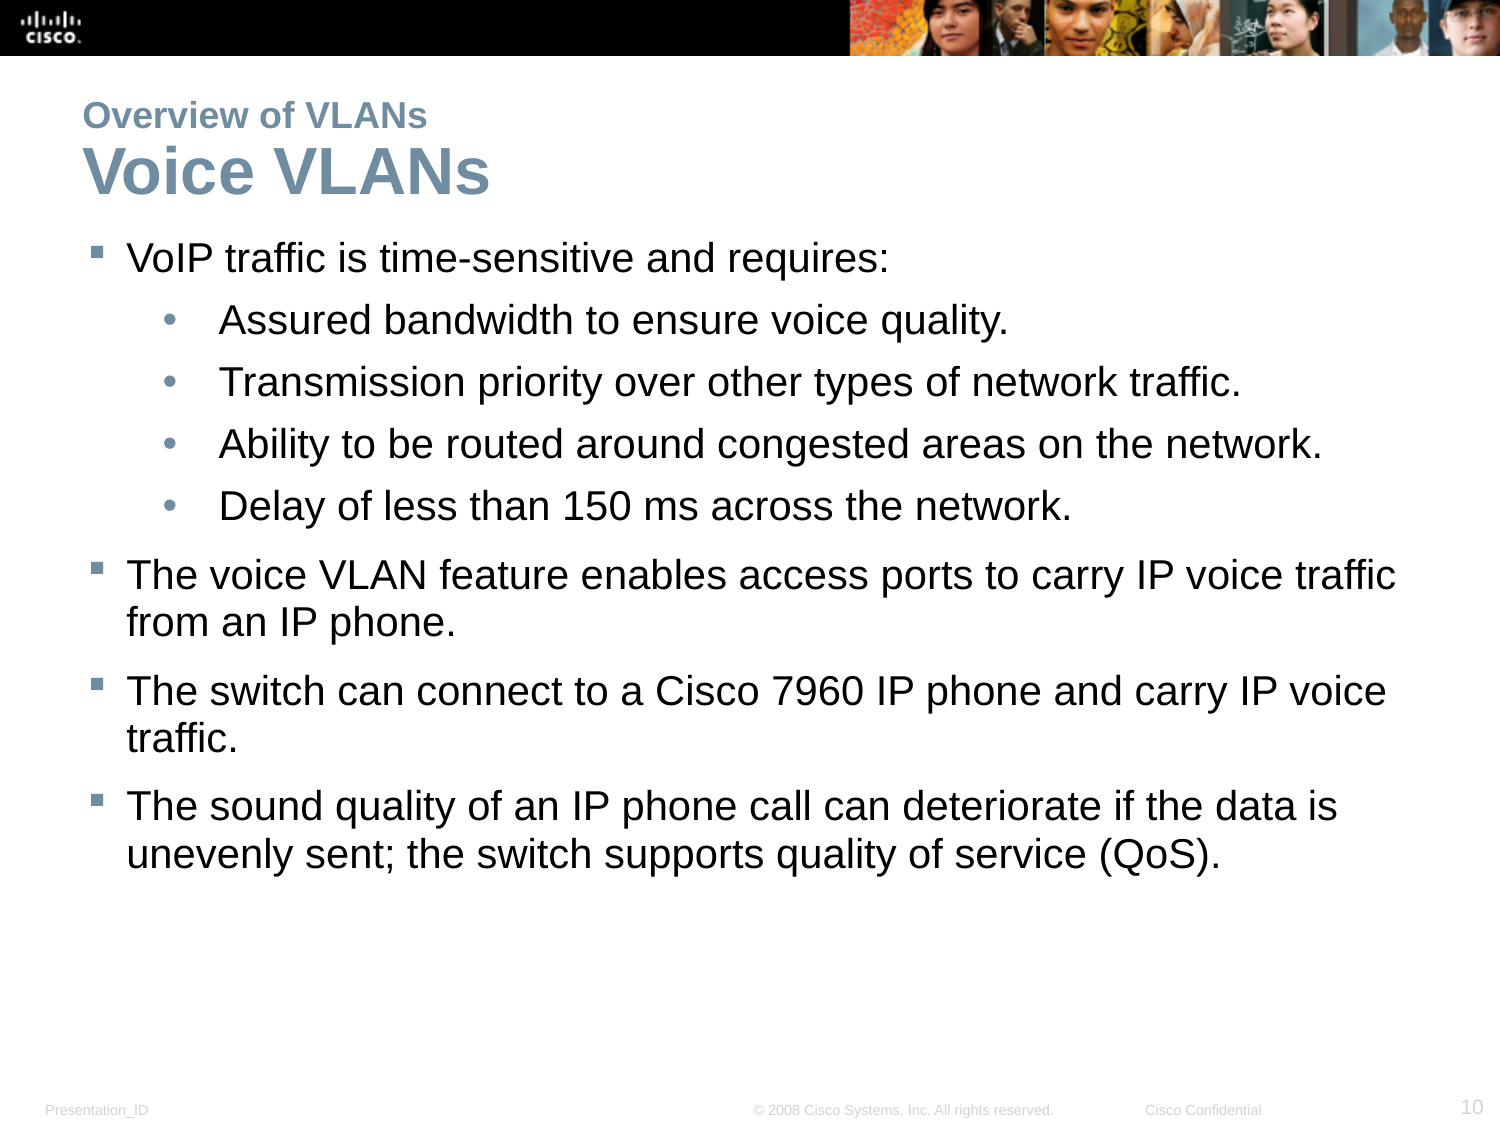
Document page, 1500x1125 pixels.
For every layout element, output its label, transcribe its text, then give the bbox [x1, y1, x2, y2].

title Overview of VLANs Voice VLANs [68, 77, 1406, 216]
list VoIP traffic is time-sensitive and requires: Assured bandwidth to ensure voice quality. Transmission priority over other types of network traffic. Ability to be routed around congested areas on the network. Delay of less than 150 ms across the network. The voice VLAN feature enables access ports to carry IP voice traffic from an IP phone. The switch can connect to a Cisco 7960 IP phone and carry IP voice traffic. The sound quality of an IP phone call can deteriorate if the data is unevenly sent; the switch supports quality of service (QoS). [73, 227, 1420, 1039]
picture [0, 0, 1500, 56]
